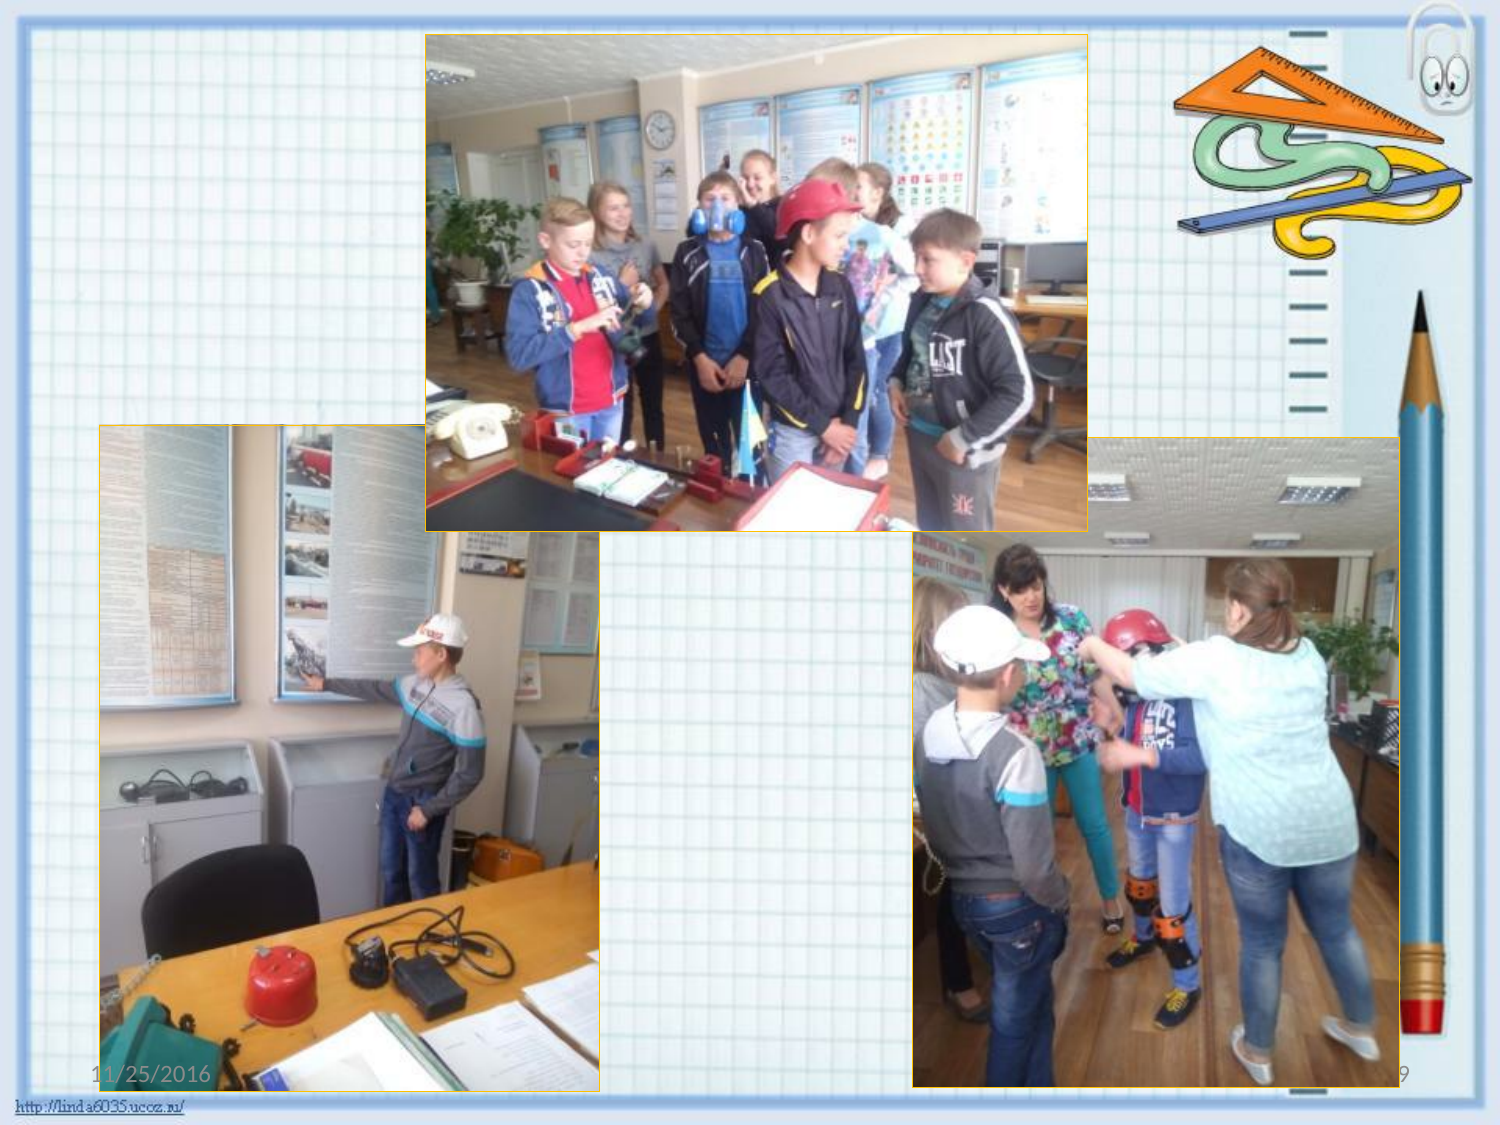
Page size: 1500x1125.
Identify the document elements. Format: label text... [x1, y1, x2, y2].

picture [0, 0, 1500, 1125]
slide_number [75, 1042, 425, 1103]
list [99, 424, 601, 1092]
slide_number 9 [1074, 1042, 1425, 1103]
